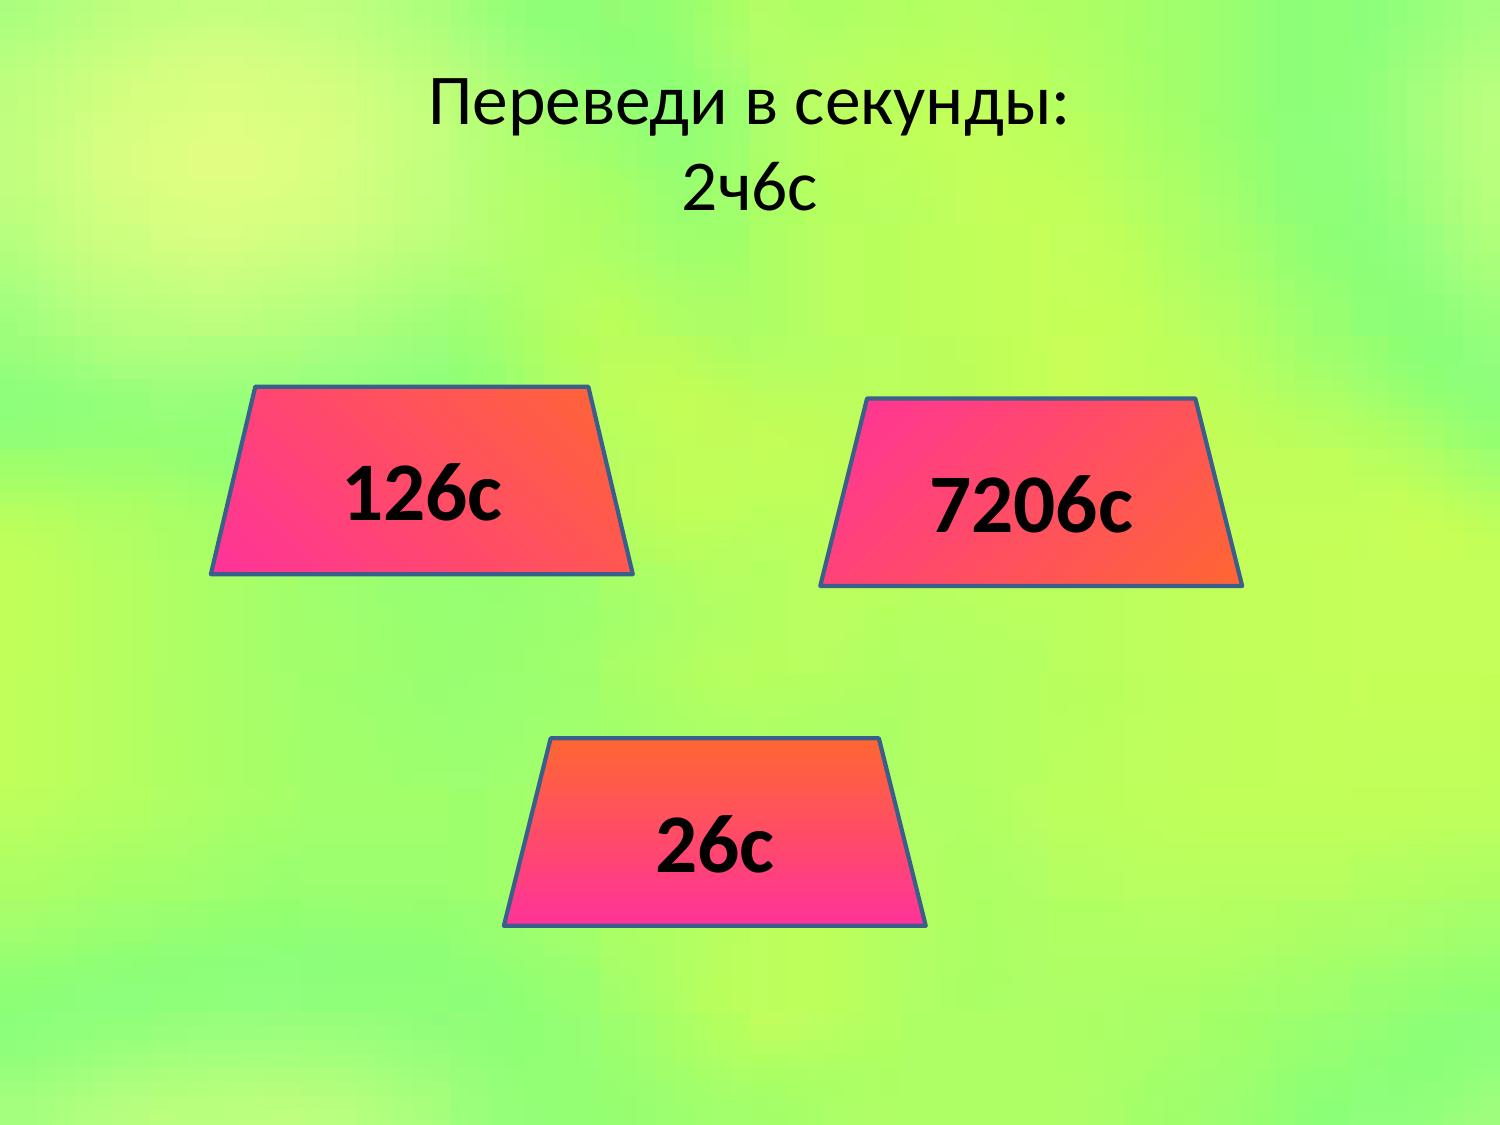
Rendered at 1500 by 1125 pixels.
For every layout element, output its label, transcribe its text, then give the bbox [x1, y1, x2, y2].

text_box 26с [501, 736, 928, 928]
title Переведи в секунды: 2ч6с [75, 45, 1425, 233]
text_box 7206с [818, 396, 1245, 589]
text_box 126с [208, 384, 635, 577]
picture [0, 0, 1500, 1125]
